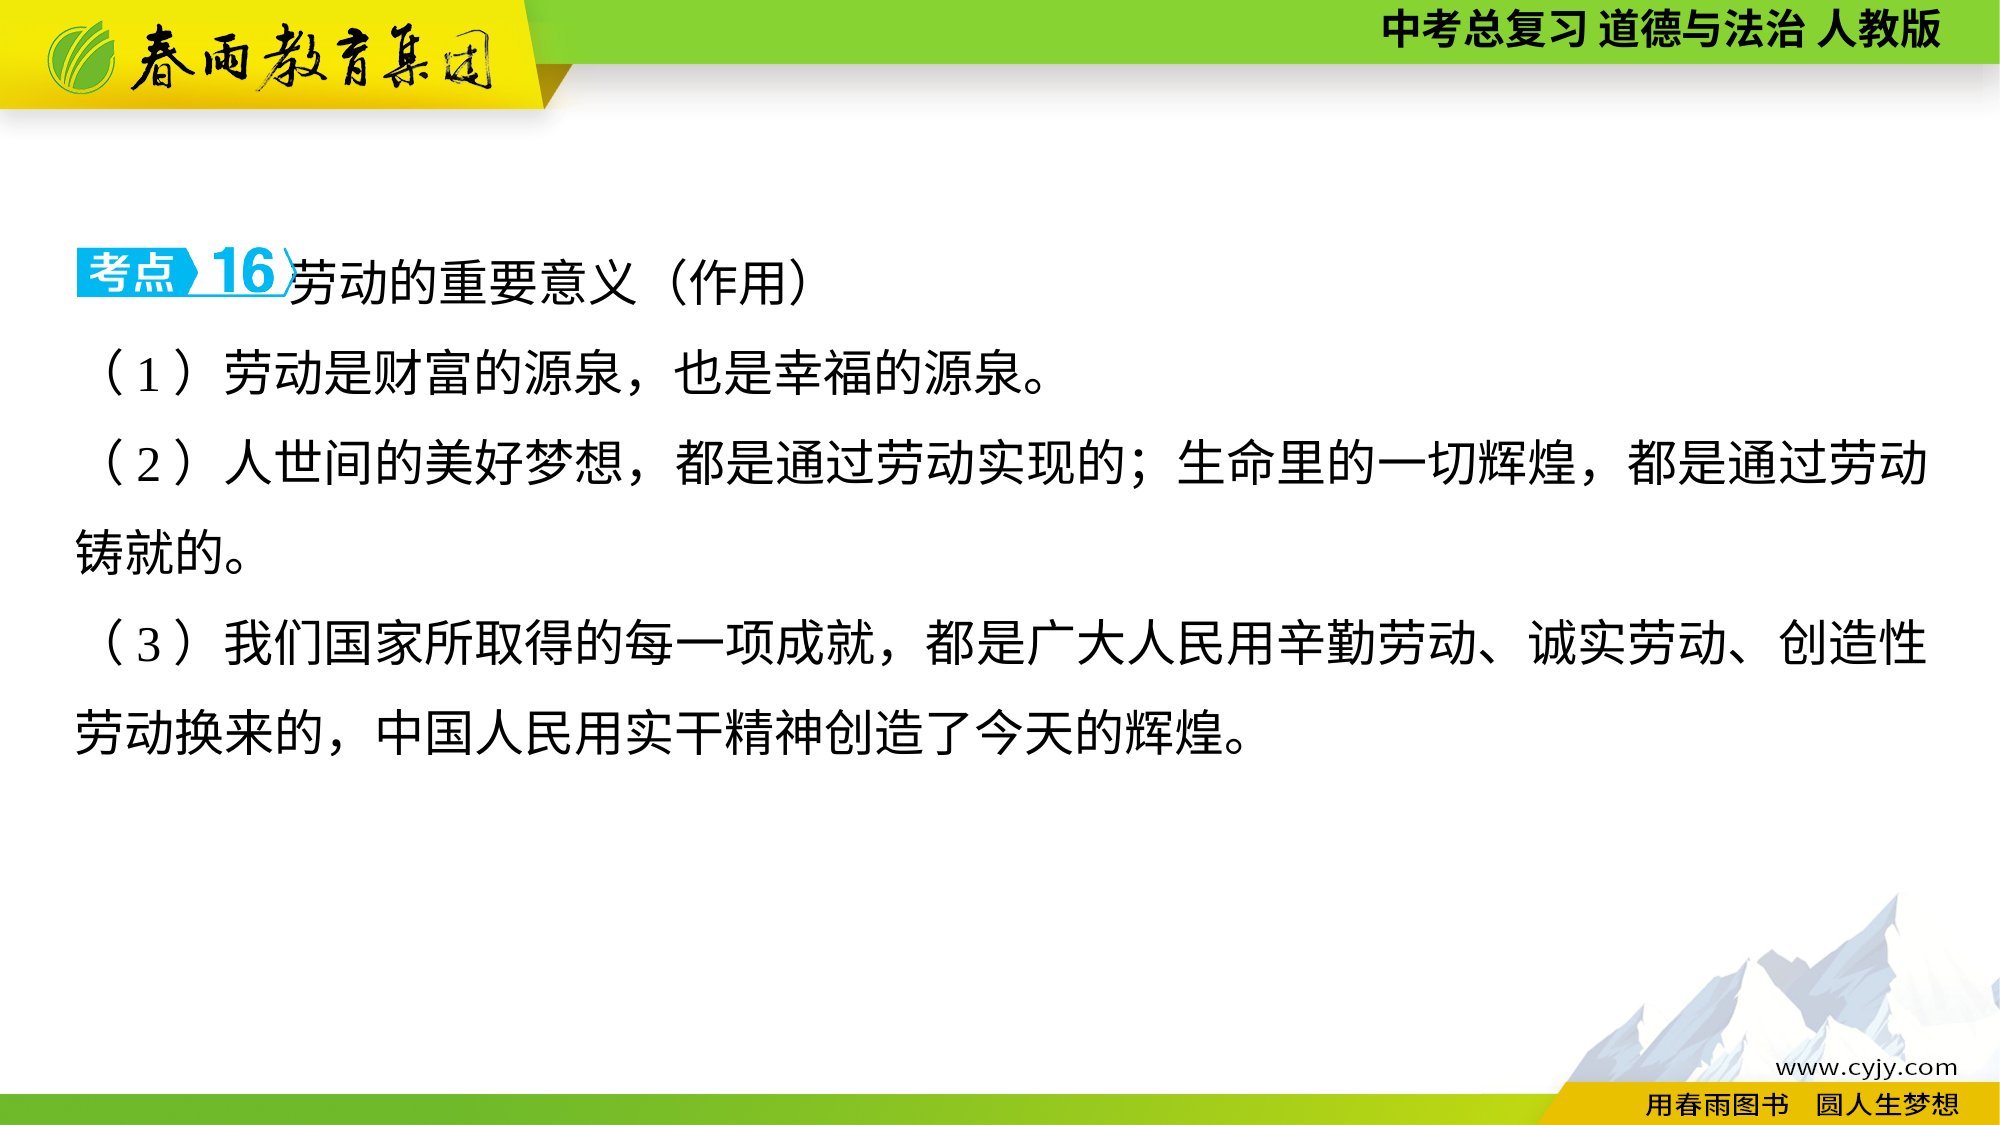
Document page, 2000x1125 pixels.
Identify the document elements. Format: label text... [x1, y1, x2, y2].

list 劳动的重要意义（作用） （1）劳动是财富的源泉，也是幸福的源泉。 （2）人世间的美好梦想，都是通过劳动实现的；生命里的一切辉煌，都是通过劳动铸就的。 （3）我们国家所取得的每一项成就，都是广大人民用辛勤劳动、诚实劳动、创造性劳动换来的，中国人民用实干精神创造了今天的辉煌。 [59, 214, 1944, 764]
picture [0, 0, 2000, 1125]
